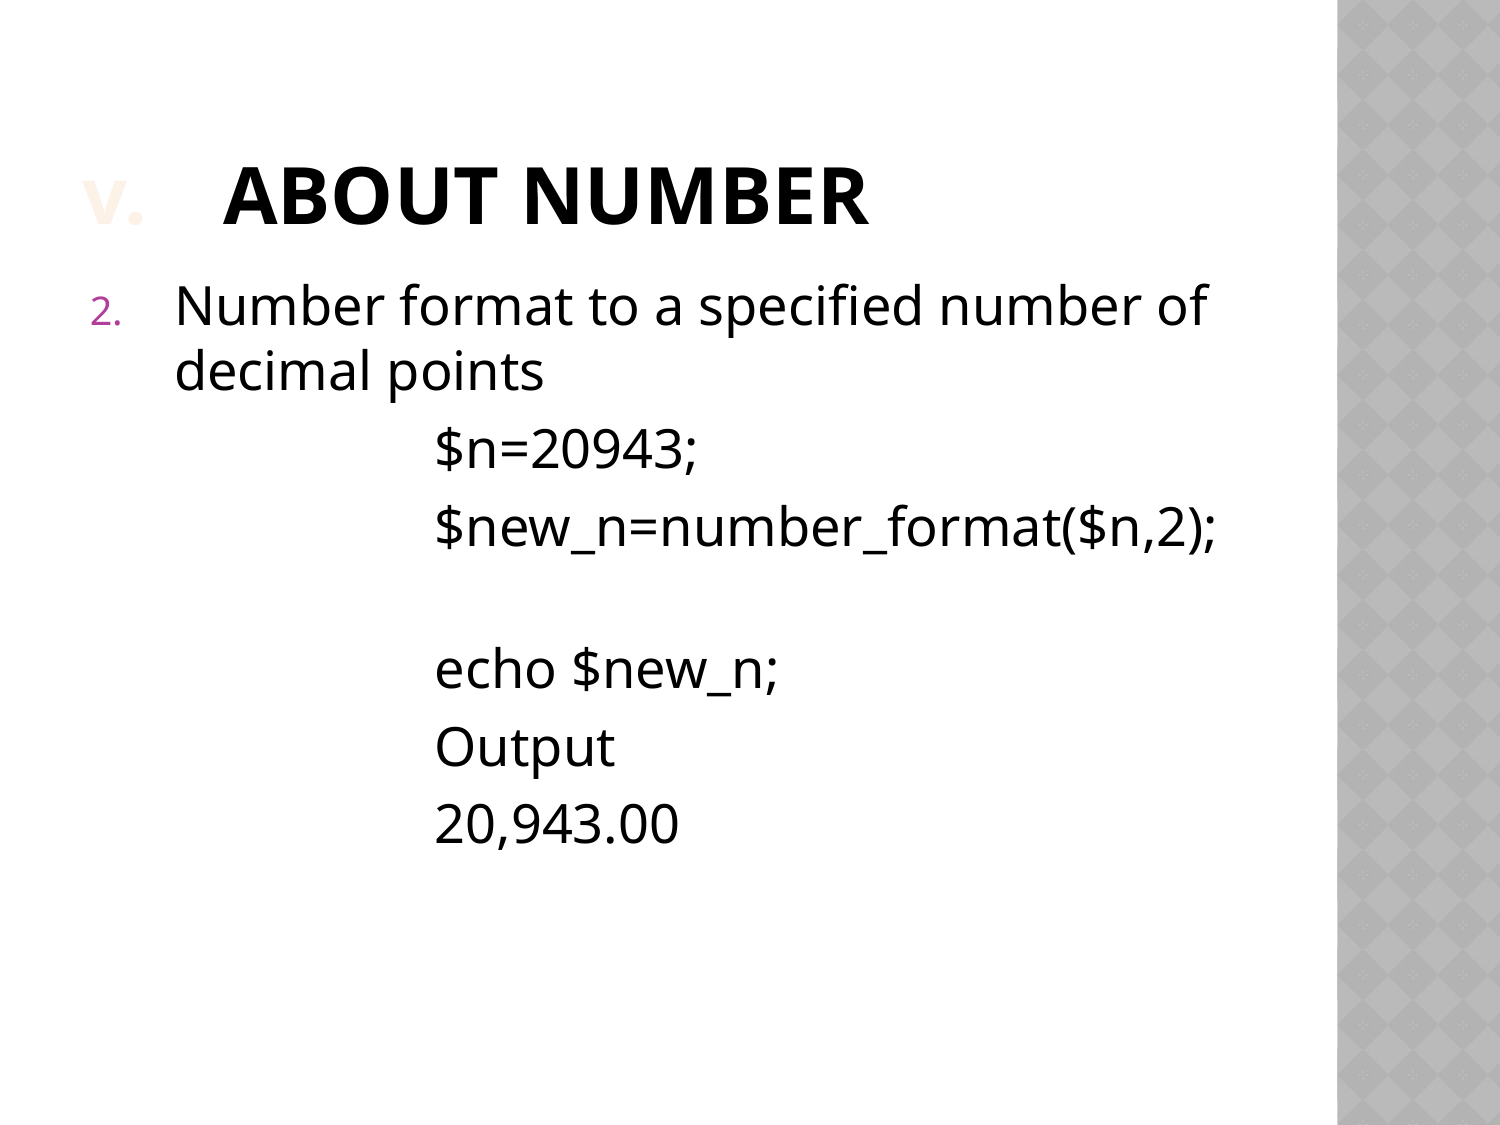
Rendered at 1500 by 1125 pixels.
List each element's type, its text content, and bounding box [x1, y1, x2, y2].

list Number format to a specified number of decimal points $n=20943; $new_n=number_format($n,2); echo $new_n; Output 20,943.00 [75, 264, 1263, 1059]
title About Number [75, 52, 1263, 240]
